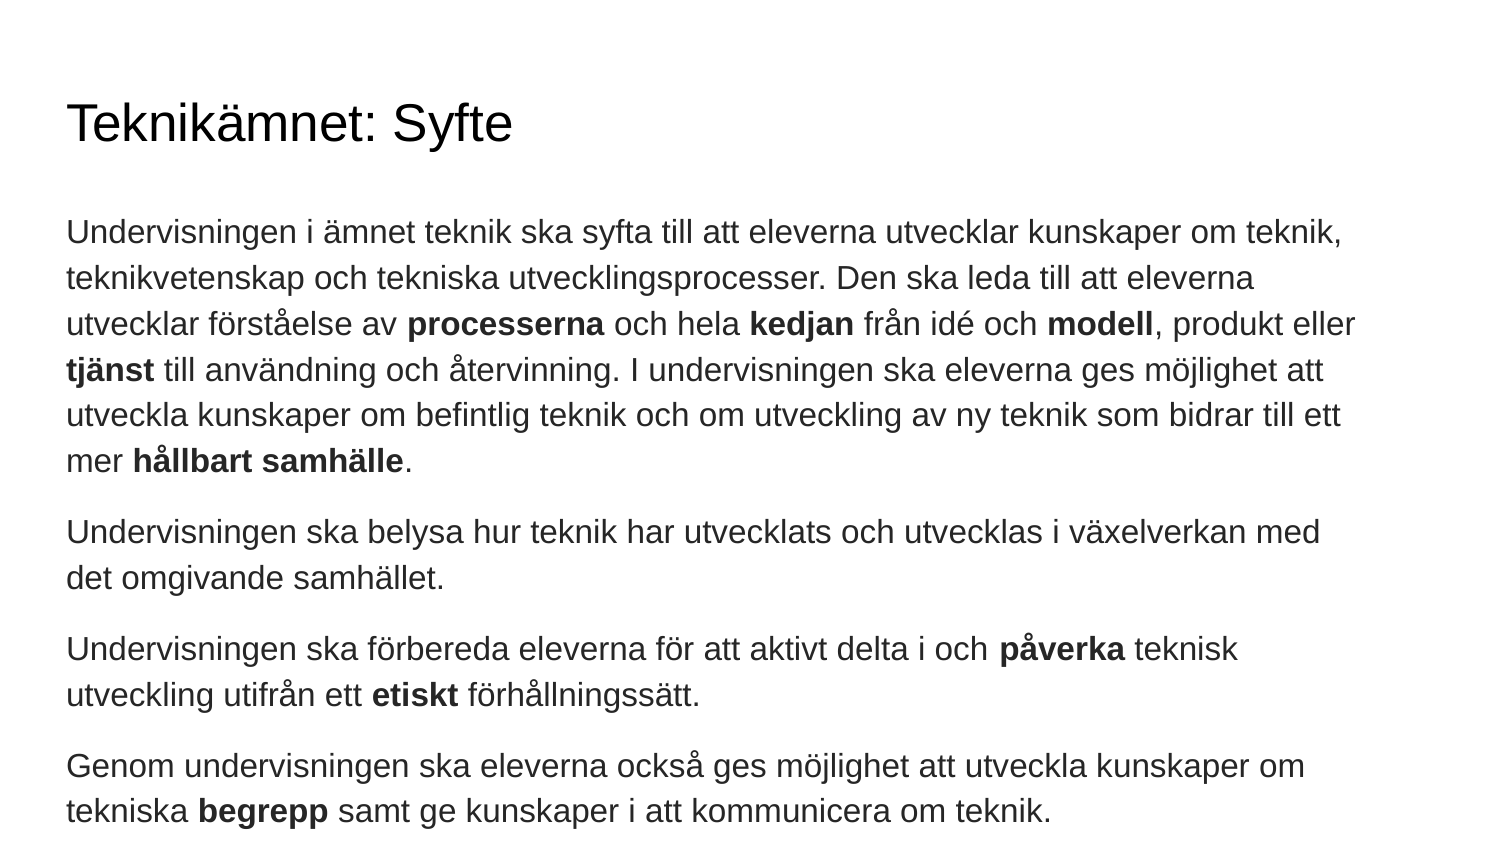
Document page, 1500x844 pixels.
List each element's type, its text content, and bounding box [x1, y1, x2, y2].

list Undervisningen i ämnet teknik ska syfta till att eleverna utvecklar kunskaper om teknik, teknikvetenskap och tekniska utvecklingsprocesser. Den ska leda till att eleverna utvecklar förståelse av processerna och hela kedjan från idé och modell, produkt eller tjänst till användning och återvinning. I undervisningen ska eleverna ges möjlighet att utveckla kunskaper om befintlig teknik och om utveckling av ny teknik som bidrar till ett mer hållbart samhälle. Undervisningen ska belysa hur teknik har utvecklats och utvecklas i växelverkan med det omgivande samhället. Undervisningen ska förbereda eleverna för att aktivt delta i och påverka teknisk utveckling utifrån ett etiskt förhållningssätt. Genom undervisningen ska eleverna också ges möjlighet att utveckla kunskaper om tekniska begrepp samt ge kunskaper i att kommunicera om teknik. [51, 189, 1391, 844]
title Teknikämnet: Syfte [51, 72, 1449, 167]
